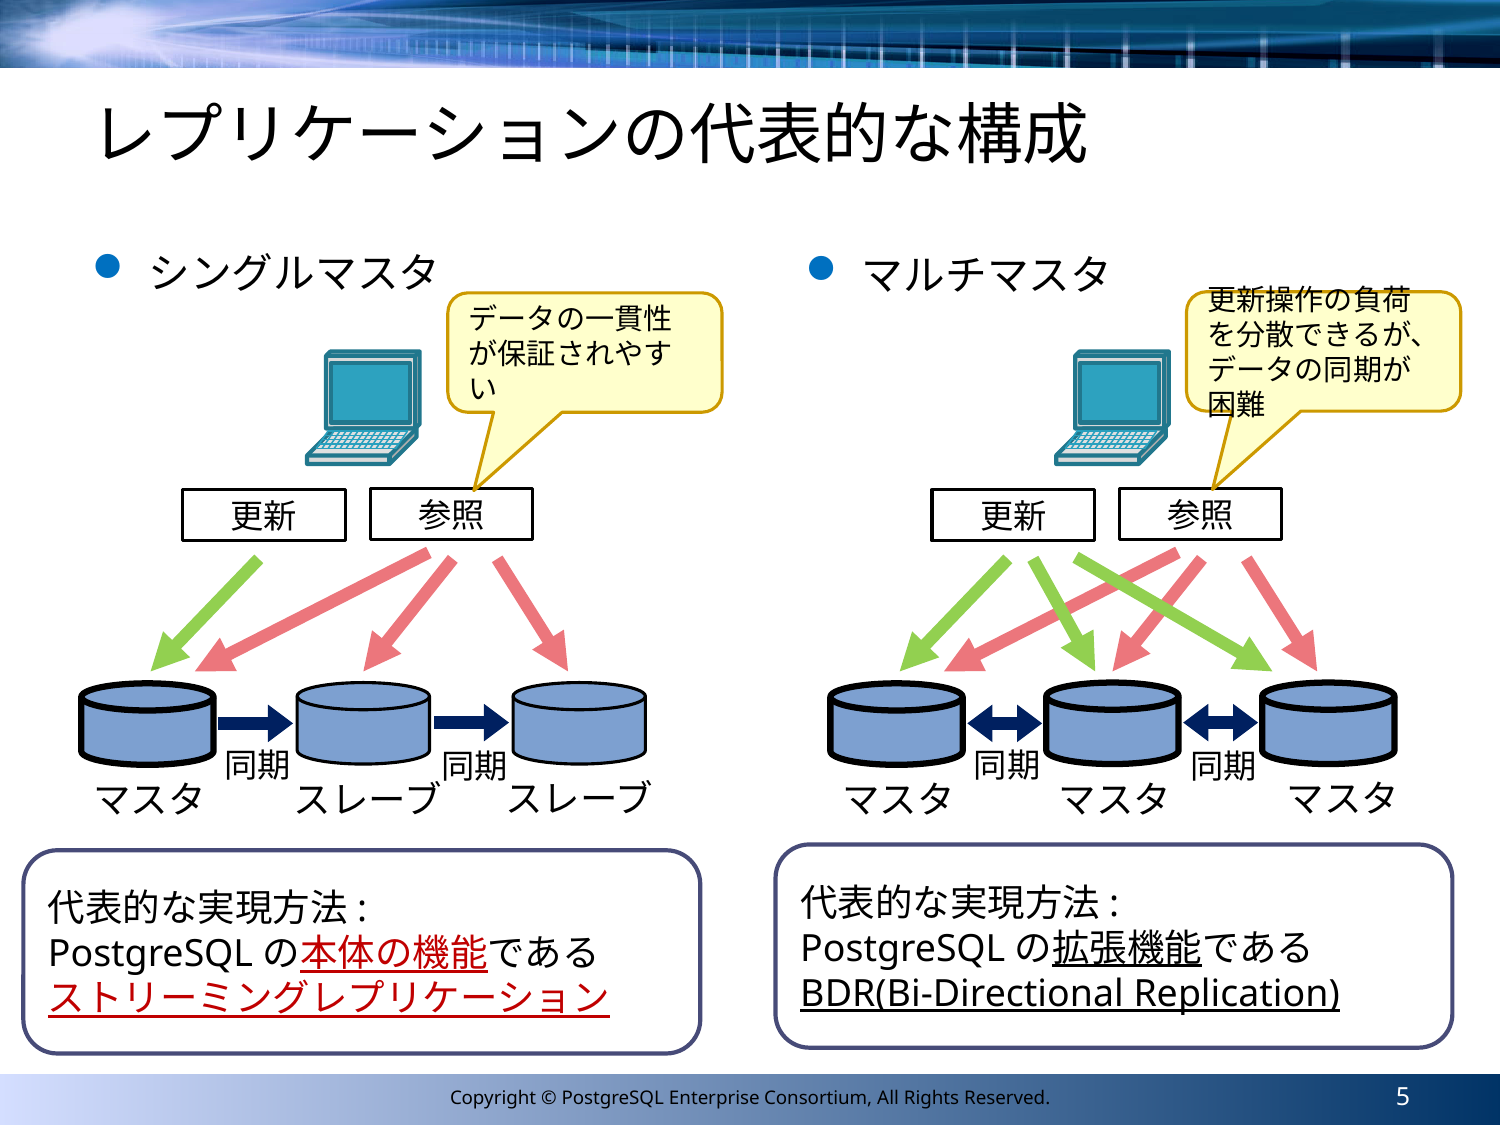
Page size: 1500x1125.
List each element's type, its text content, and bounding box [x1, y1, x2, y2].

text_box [830, 351, 1401, 830]
text_box 代表的な実現方法: PostgreSQLの拡張機能である BDR(Bi-Directional Replication) [773, 842, 1455, 1050]
picture [0, 0, 1500, 68]
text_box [81, 351, 660, 830]
text_box データの一貫性が保証されやすい [445, 290, 725, 415]
text_box 代表的な実現方法: PostgreSQLの本体の機能である ストリーミングレプリケーション [21, 848, 703, 1056]
text_box 更新操作の負荷を分散できるが、データの同期が困難 [1184, 289, 1463, 414]
slide_number 5 [1074, 1074, 1426, 1123]
text_box マルチマスタ [790, 241, 1412, 307]
title レプリケーションの代表的な構成 [74, 81, 1426, 183]
text_box シングルマスタ [77, 239, 636, 305]
